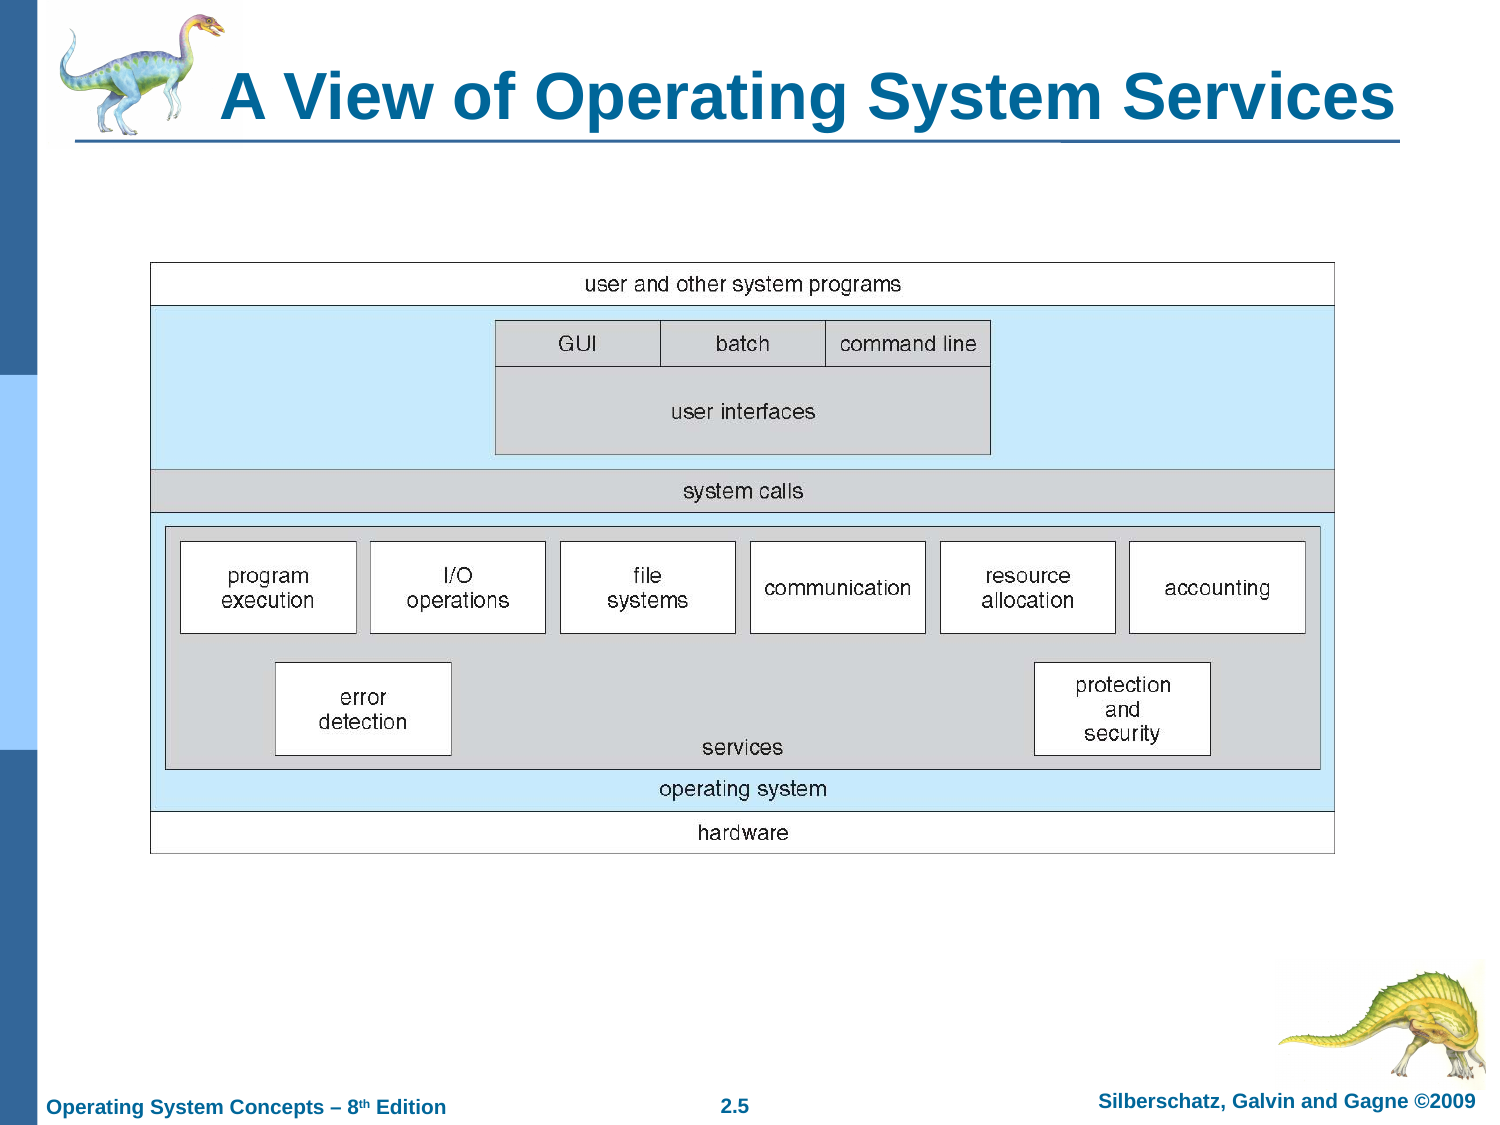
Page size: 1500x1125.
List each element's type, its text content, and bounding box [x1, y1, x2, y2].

picture [46, 0, 243, 149]
title A View of Operating System Services [133, 45, 1484, 141]
picture [150, 262, 1335, 855]
picture [1275, 959, 1486, 1090]
